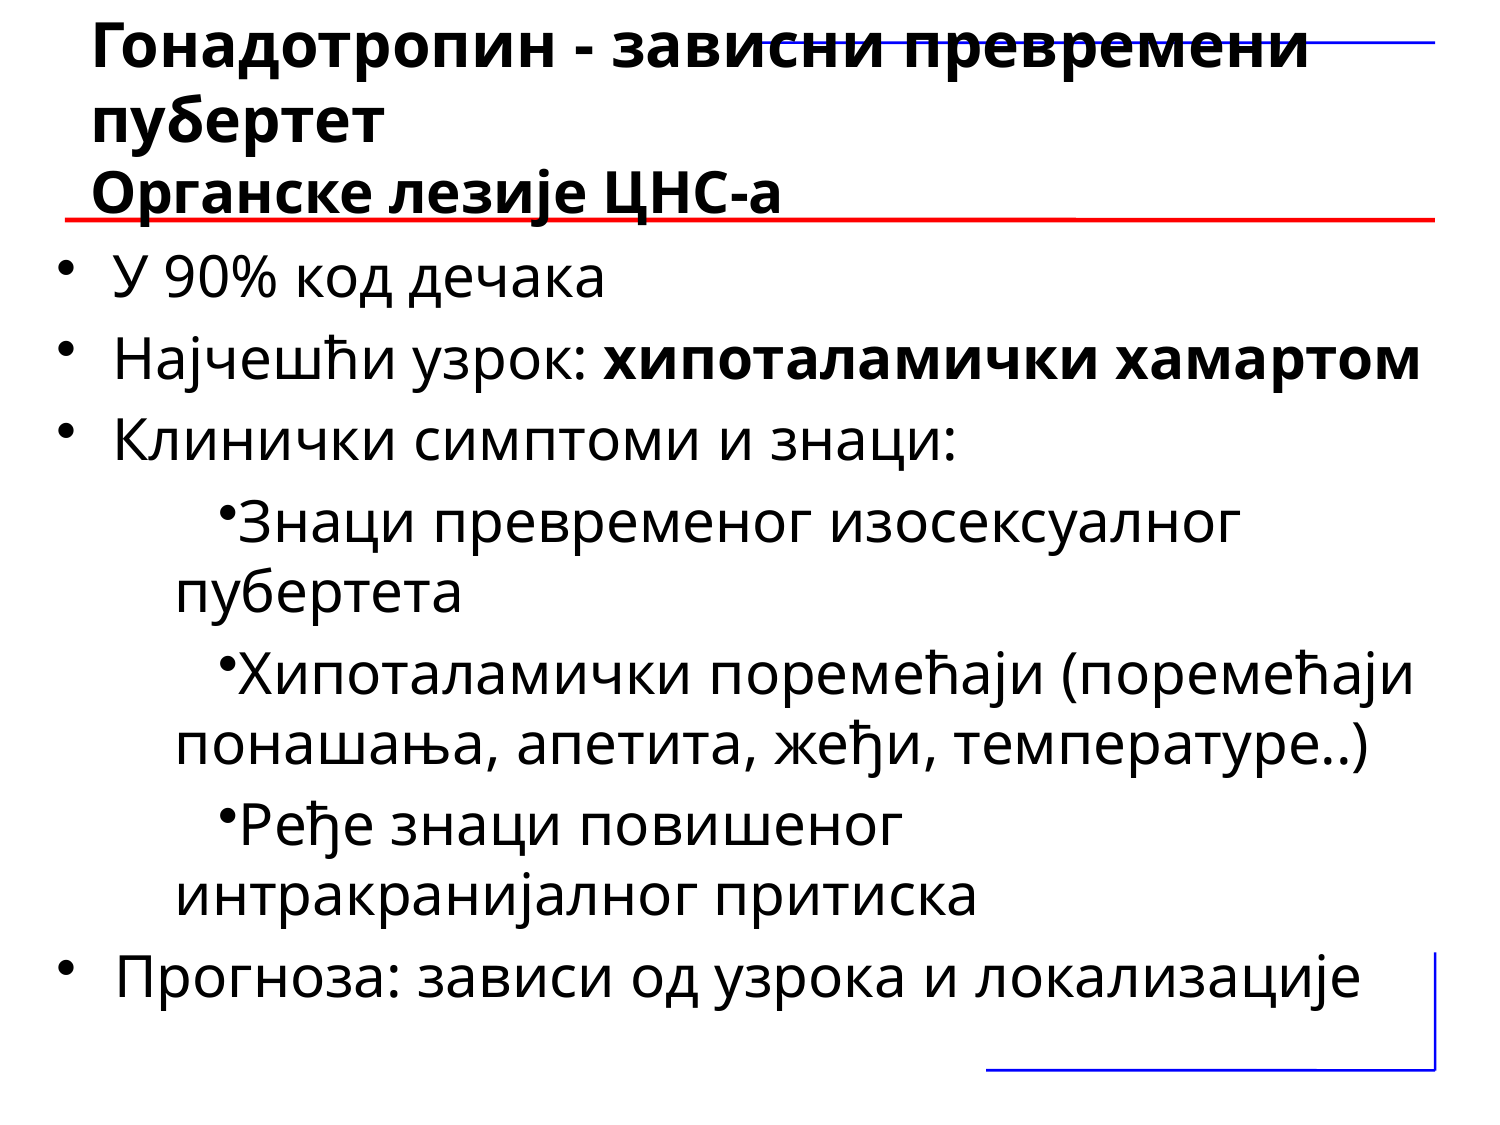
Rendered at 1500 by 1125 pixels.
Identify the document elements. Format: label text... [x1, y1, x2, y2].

list У 90% код дечака Најчешћи узрок: хипоталамички хамартом Клинички симптоми и знаци: Знаци превременог изосексуалног пубертета Хипоталамички поремећаји (поремећаји понашања, апетита, жеђи, температуре..) Ређе знаци повишеног интракранијалног притиска Прогноза: зависи од узрока и локализације [41, 231, 1448, 1018]
title Гонадотропин - зависни превремени пубертет Органске лезије ЦНС-а [74, 0, 1424, 231]
